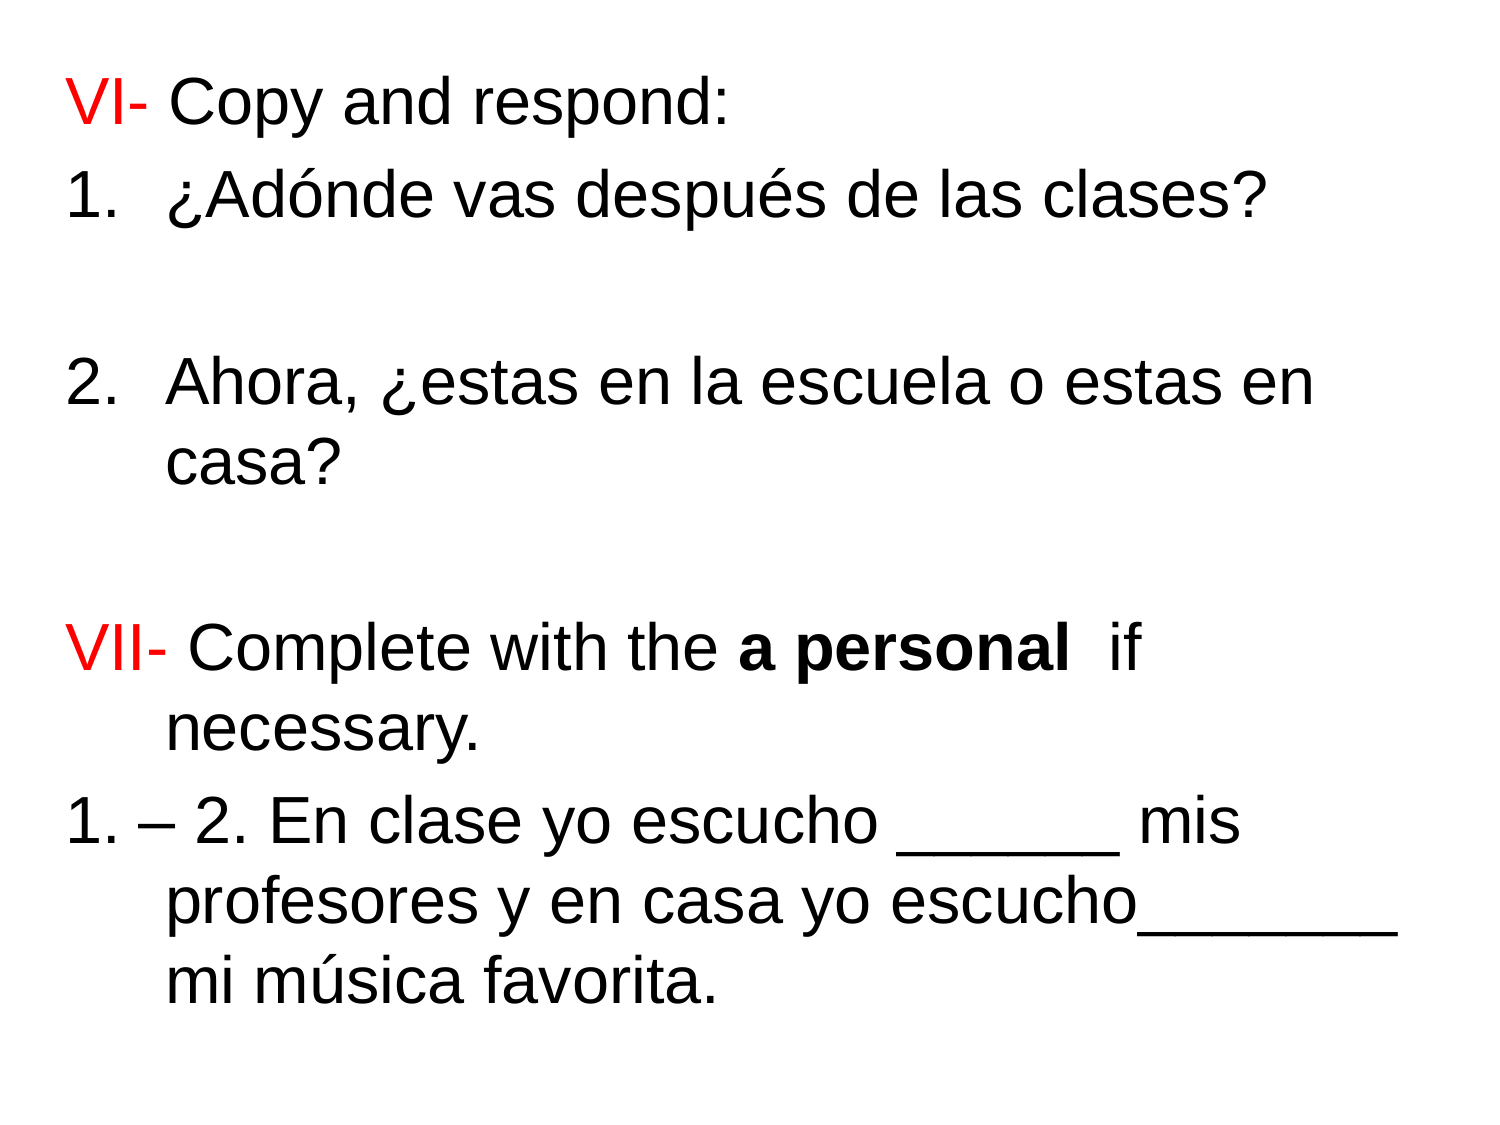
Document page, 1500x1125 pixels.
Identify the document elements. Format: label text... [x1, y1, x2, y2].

list VI- Copy and respond: ¿Adónde vas después de las clases? Ahora, ¿estas en la escuela o estas en casa? VII- Complete with the a personal if necessary. 1. – 2. En clase yo escucho ______ mis profesores y en casa yo escucho_______ mi música favorita. [50, 50, 1463, 1088]
